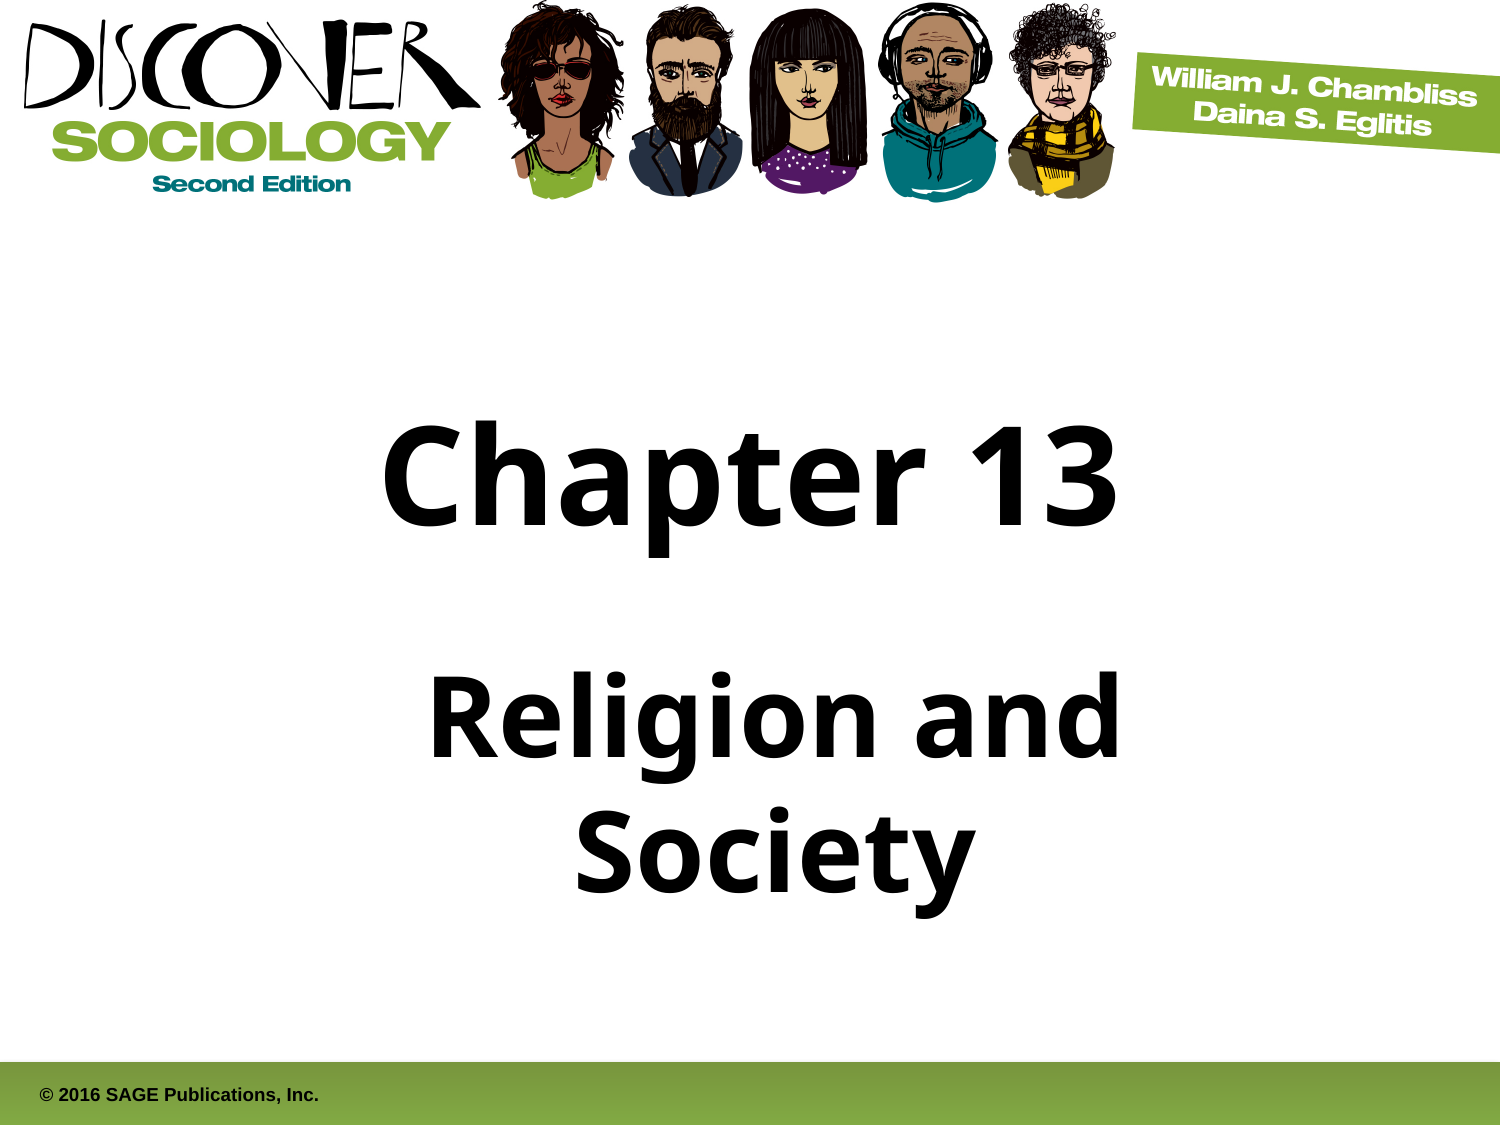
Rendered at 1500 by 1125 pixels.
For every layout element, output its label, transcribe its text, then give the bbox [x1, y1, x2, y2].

subtitle Religion and Society [249, 637, 1300, 925]
title Chapter 13 [112, 349, 1388, 591]
picture [0, 0, 1500, 1062]
